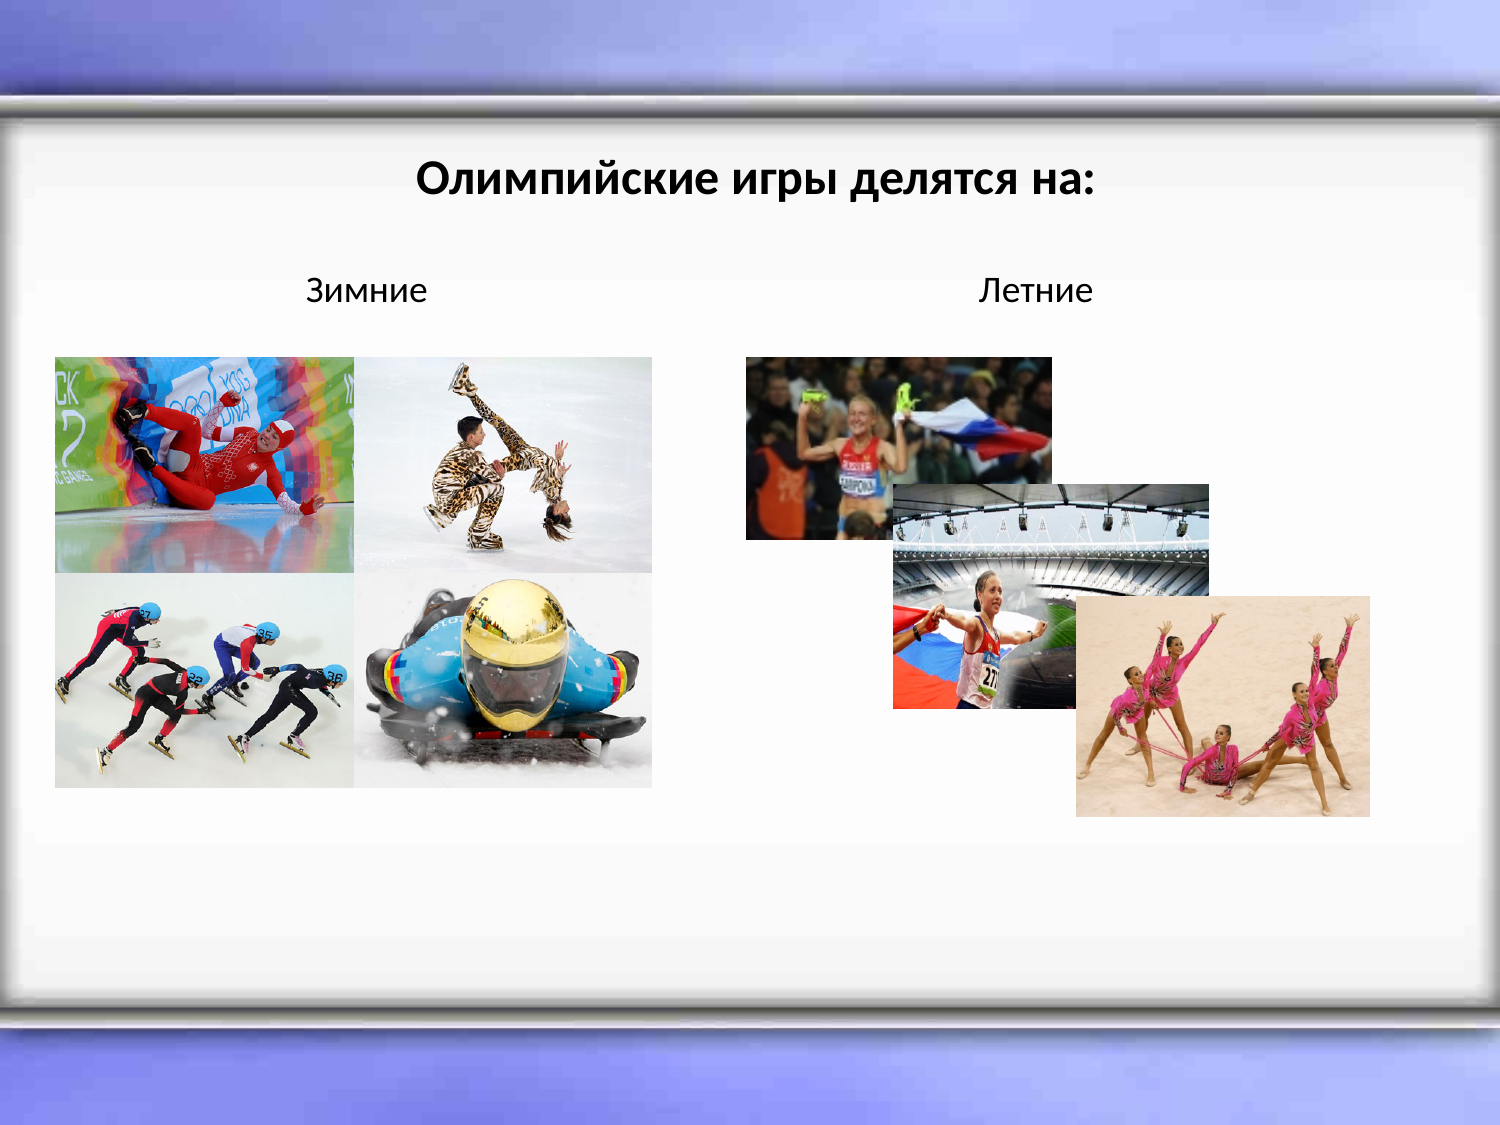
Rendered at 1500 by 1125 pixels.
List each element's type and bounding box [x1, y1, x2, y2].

picture [746, 357, 1371, 817]
list [0, 0, 1500, 1125]
picture [55, 357, 652, 789]
